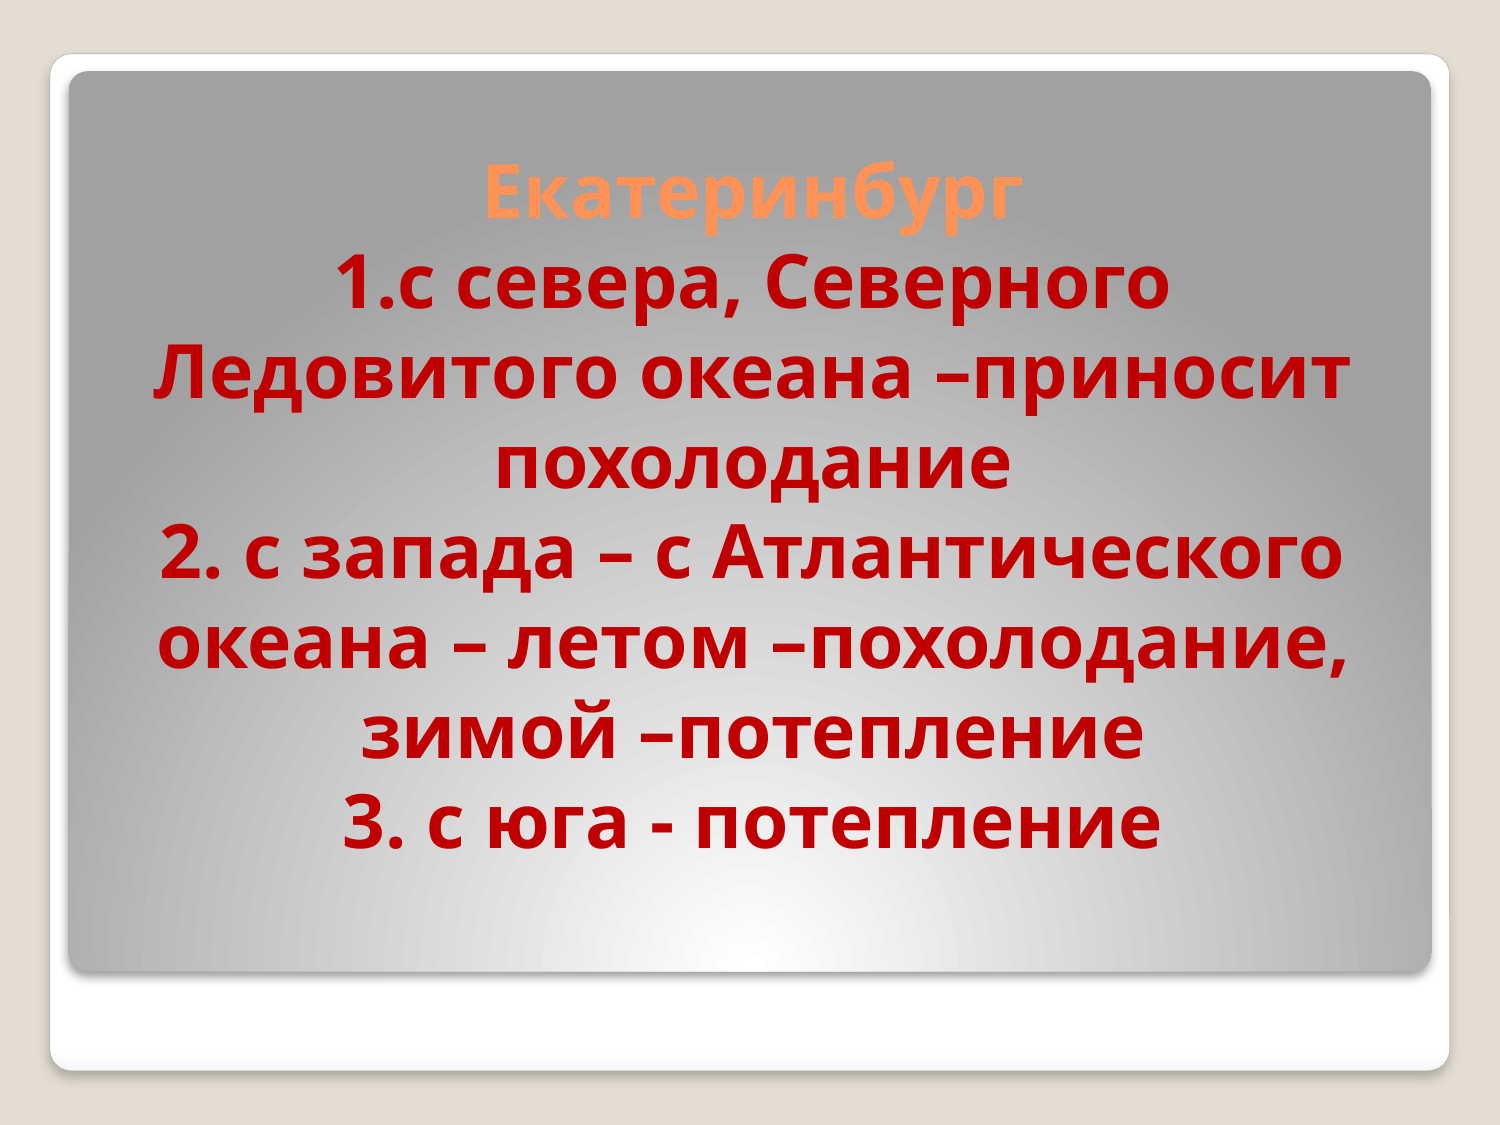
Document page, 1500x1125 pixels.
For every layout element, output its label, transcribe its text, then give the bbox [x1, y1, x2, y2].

title Екатеринбург 1.с севера, Северного Ледовитого океана –приносит похолодание 2. с запада – с Атлантического океана – летом –похолодание, зимой –потепление 3. с юга - потепление [82, 70, 1425, 961]
